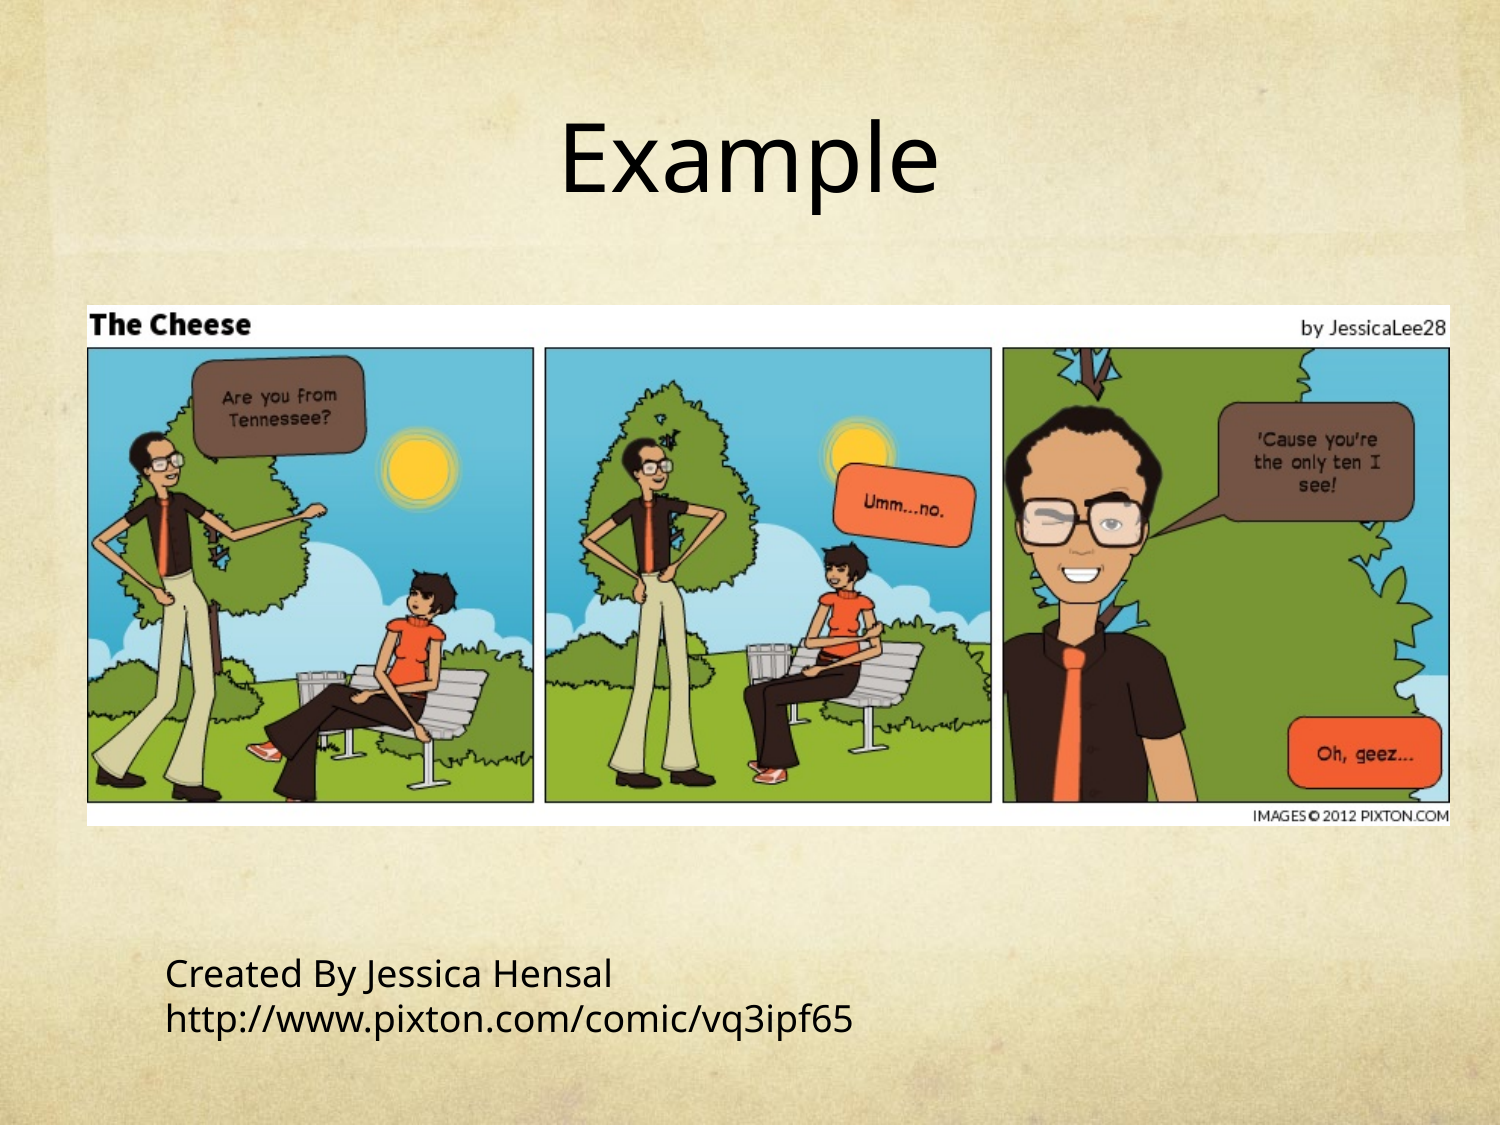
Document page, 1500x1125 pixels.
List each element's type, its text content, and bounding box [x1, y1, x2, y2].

text_box Created By Jessica Hensal http://www.pixton.com/comic/vq3ipf65 [150, 962, 1450, 1048]
picture [0, 0, 1500, 1125]
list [86, 186, 1451, 944]
title Example [150, 82, 1350, 179]
